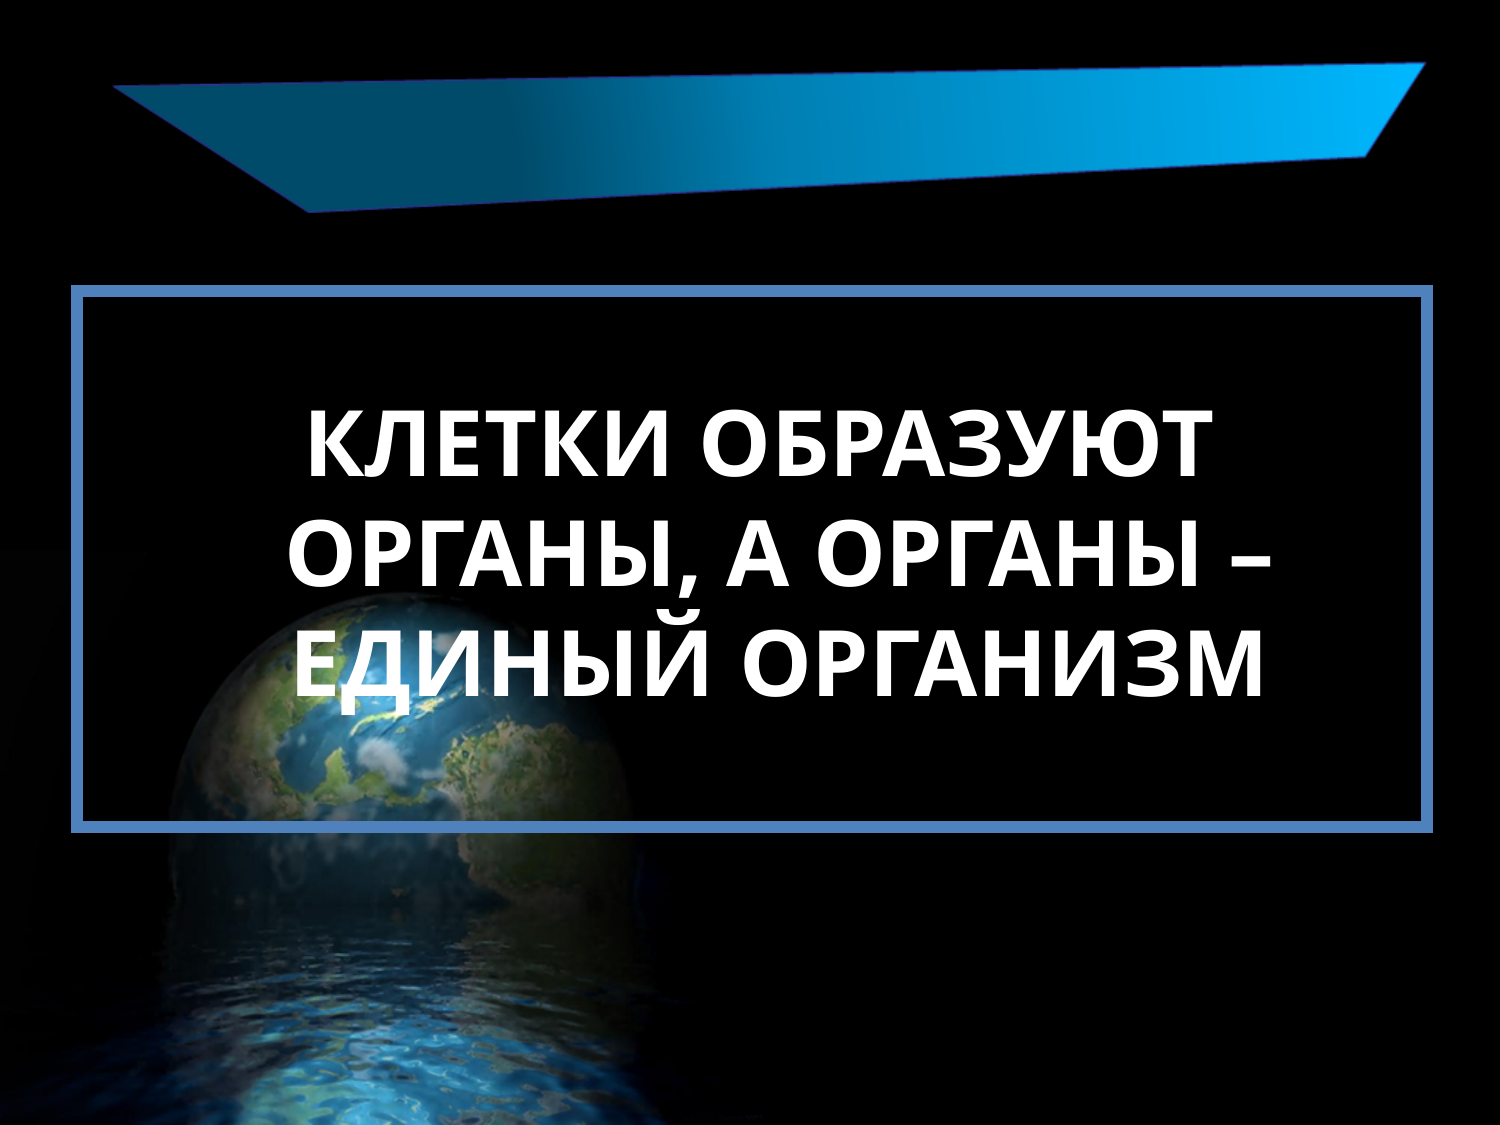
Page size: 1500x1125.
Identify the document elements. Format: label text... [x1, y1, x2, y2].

list КЛЕТКИ ОБРАЗУЮТ ОРГАНЫ, А ОРГАНЫ – ЕДИНЫЙ ОРГАНИЗМ [76, 290, 1428, 828]
picture [0, 0, 1500, 1125]
